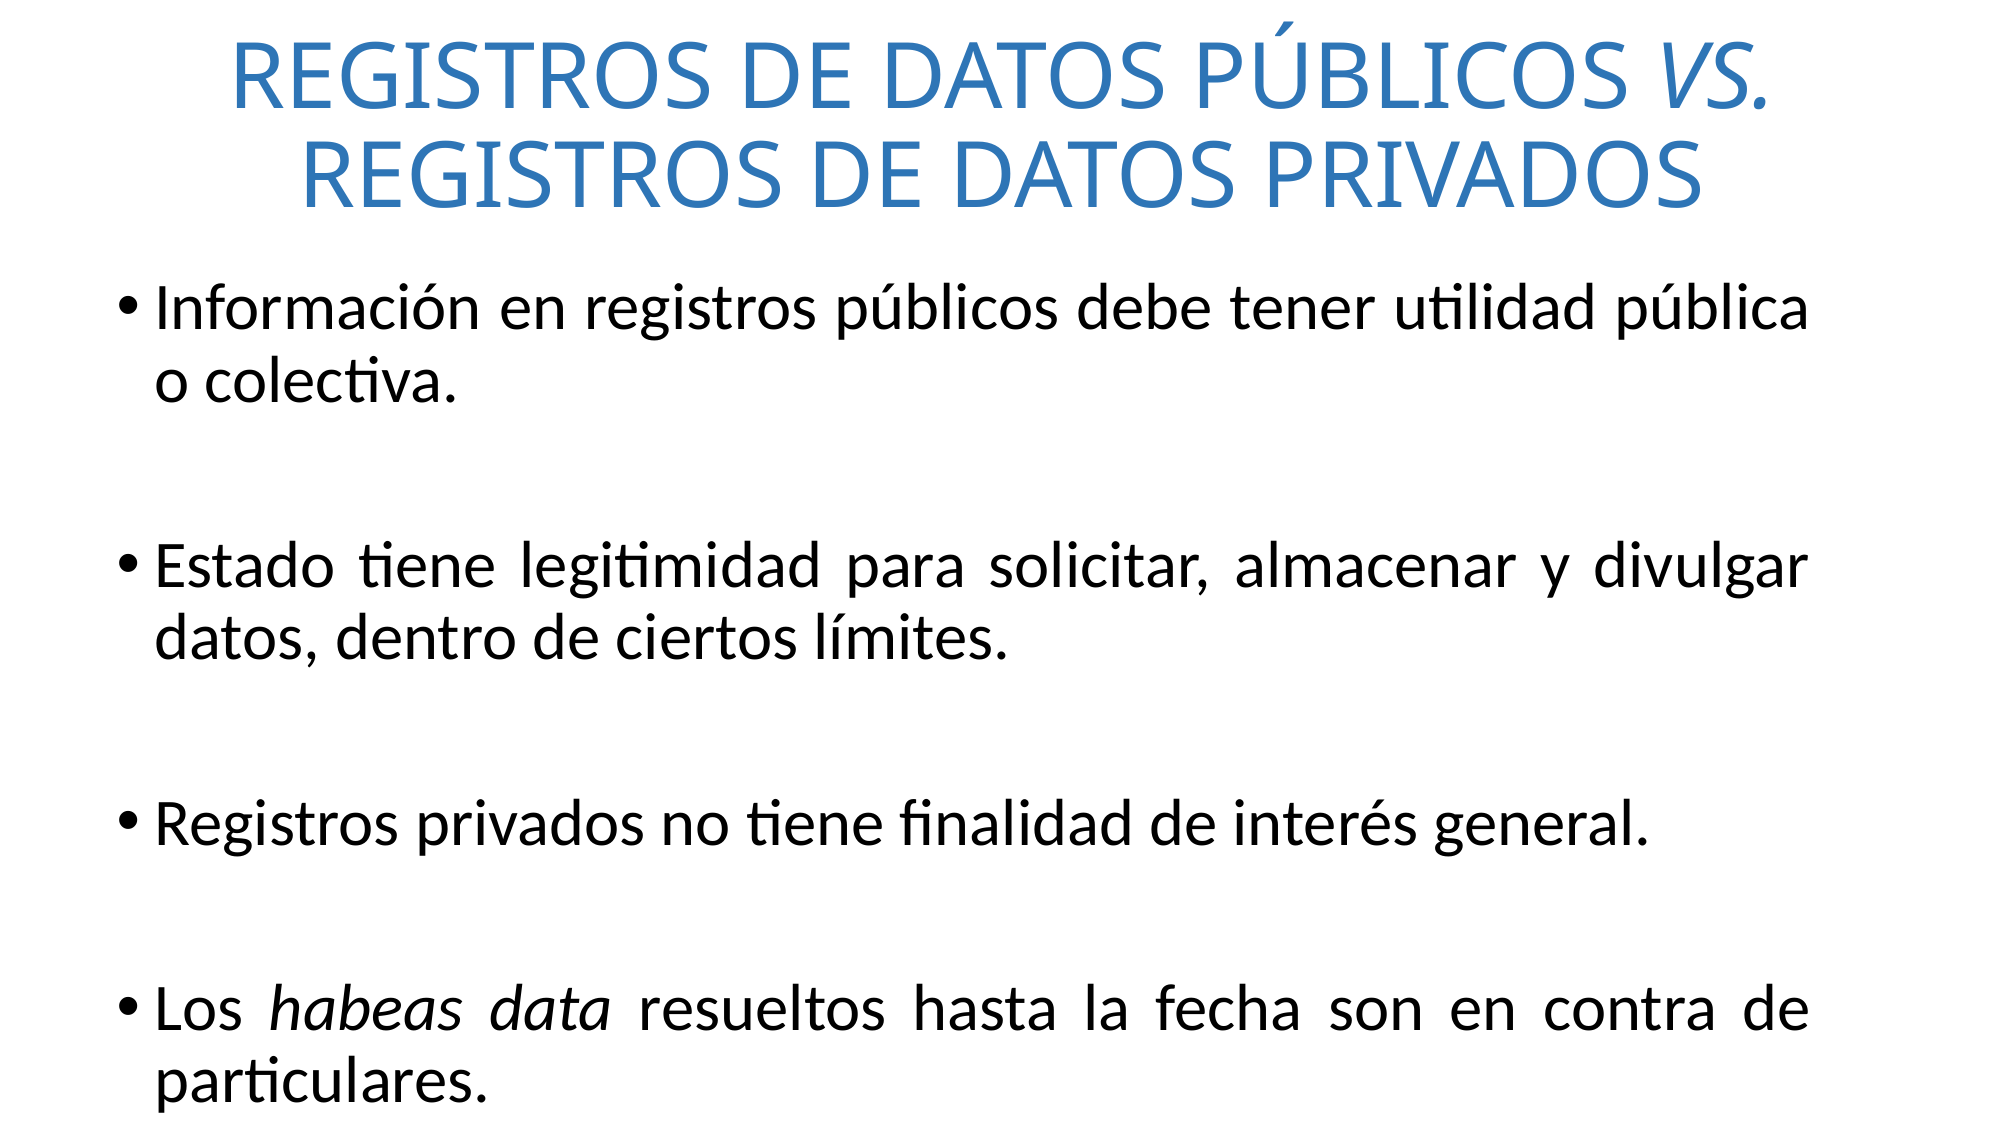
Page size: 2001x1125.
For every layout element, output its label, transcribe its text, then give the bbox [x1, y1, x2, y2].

list Información en registros públicos debe tener utilidad pública o colectiva. Estado tiene legitimidad para solicitar, almacenar y divulgar datos, dentro de ciertos límites. Registros privados no tiene finalidad de interés general. Los habeas data resueltos hasta la fecha son en contra de particulares. [101, 265, 1827, 1101]
title REGISTROS DE DATOS PÚBLICOS VS. REGISTROS DE DATOS PRIVADOS [139, 19, 1865, 237]
